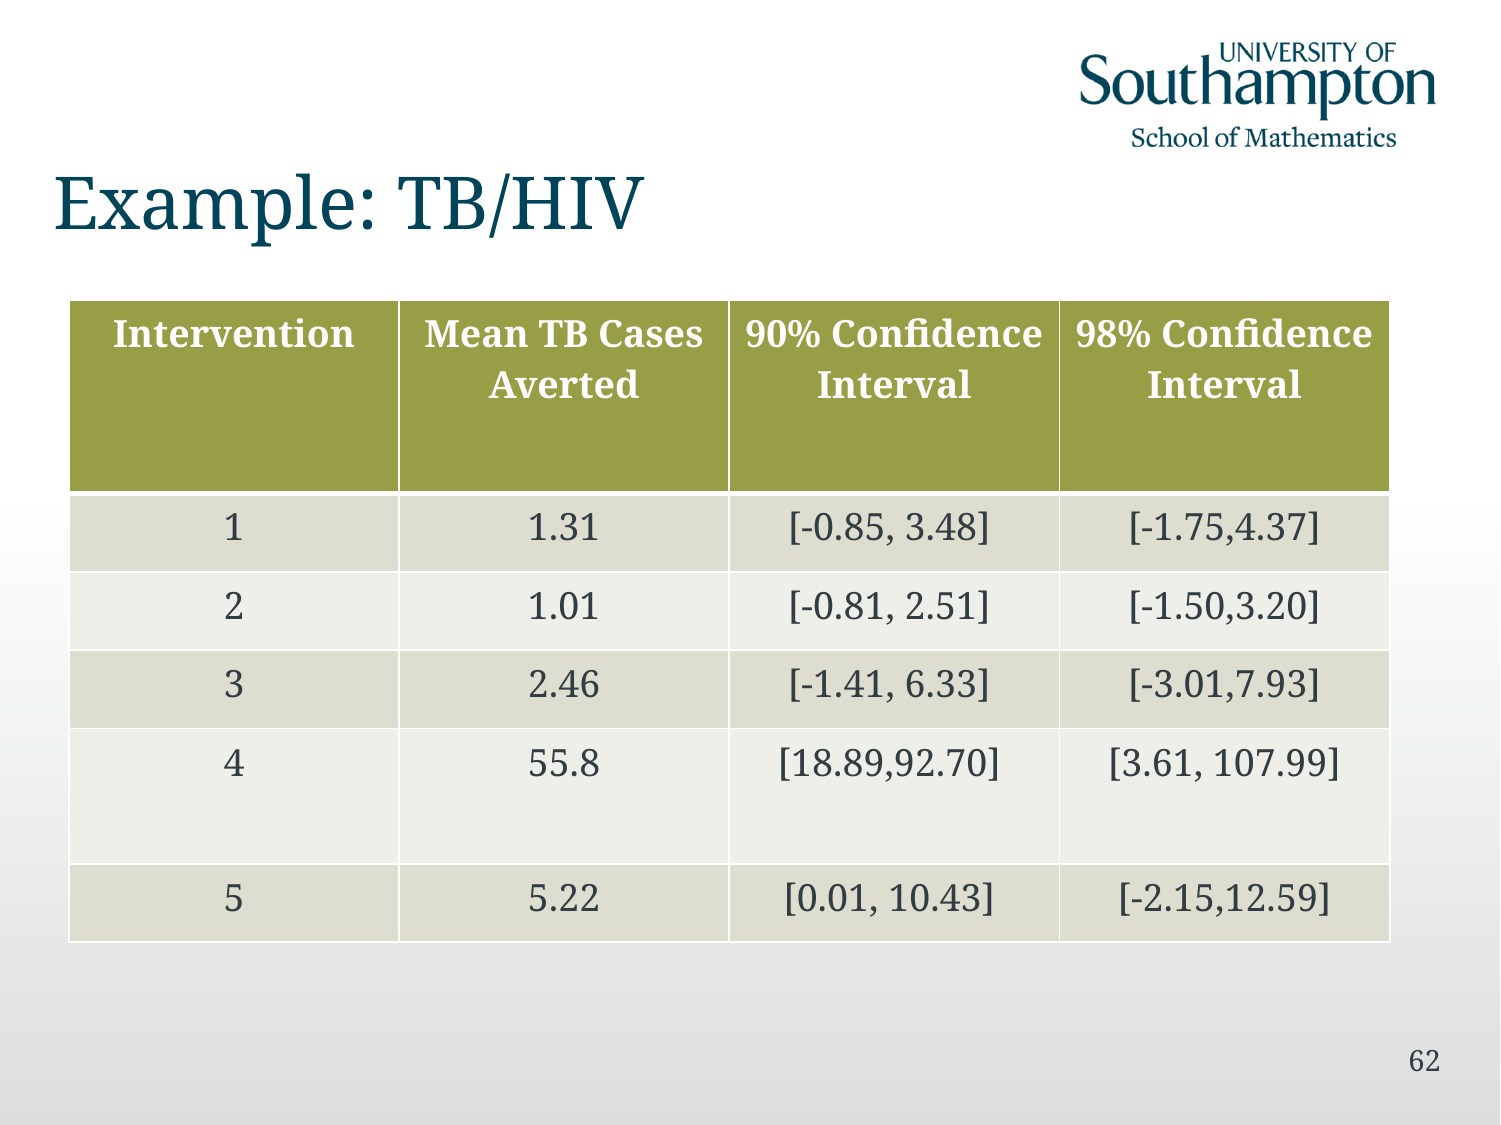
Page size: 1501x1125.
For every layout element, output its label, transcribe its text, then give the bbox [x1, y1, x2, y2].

table_cell 2.46 [400, 651, 728, 728]
table_header 98% Confidence Interval [1060, 301, 1389, 491]
table_cell [-2.15,12.59] [1060, 865, 1389, 941]
slide_number 62 [1128, 1034, 1441, 1110]
table_cell [-0.85, 3.48] [730, 496, 1059, 571]
table_cell 4 [70, 729, 398, 863]
picture [1080, 42, 1436, 147]
table_cell [-3.01,7.93] [1060, 651, 1389, 728]
table_cell [-1.41, 6.33] [730, 651, 1059, 728]
table_cell 3 [70, 651, 398, 728]
table_cell [-1.75,4.37] [1060, 496, 1389, 571]
table_cell 1.31 [400, 496, 728, 571]
table_header Mean TB Cases Averted [400, 301, 728, 491]
table_cell [-1.50,3.20] [1060, 573, 1389, 649]
table_cell 5 [70, 865, 398, 941]
table_cell 5.22 [400, 865, 728, 941]
table_cell 55.8 [400, 729, 728, 863]
table_cell [-0.81, 2.51] [730, 573, 1059, 649]
picture [1296, 42, 1301, 51]
title Example: TB/HIV [53, 148, 1448, 256]
table_header Intervention [70, 301, 398, 491]
table_cell [3.61, 107.99] [1060, 729, 1389, 863]
table_cell 1 [70, 496, 398, 571]
table_cell [18.89,92.70] [730, 729, 1059, 863]
table_cell 1.01 [400, 573, 728, 649]
table_cell [0.01, 10.43] [730, 865, 1059, 941]
table_header 90% Confidence Interval [730, 301, 1059, 491]
table_cell 2 [70, 573, 398, 649]
